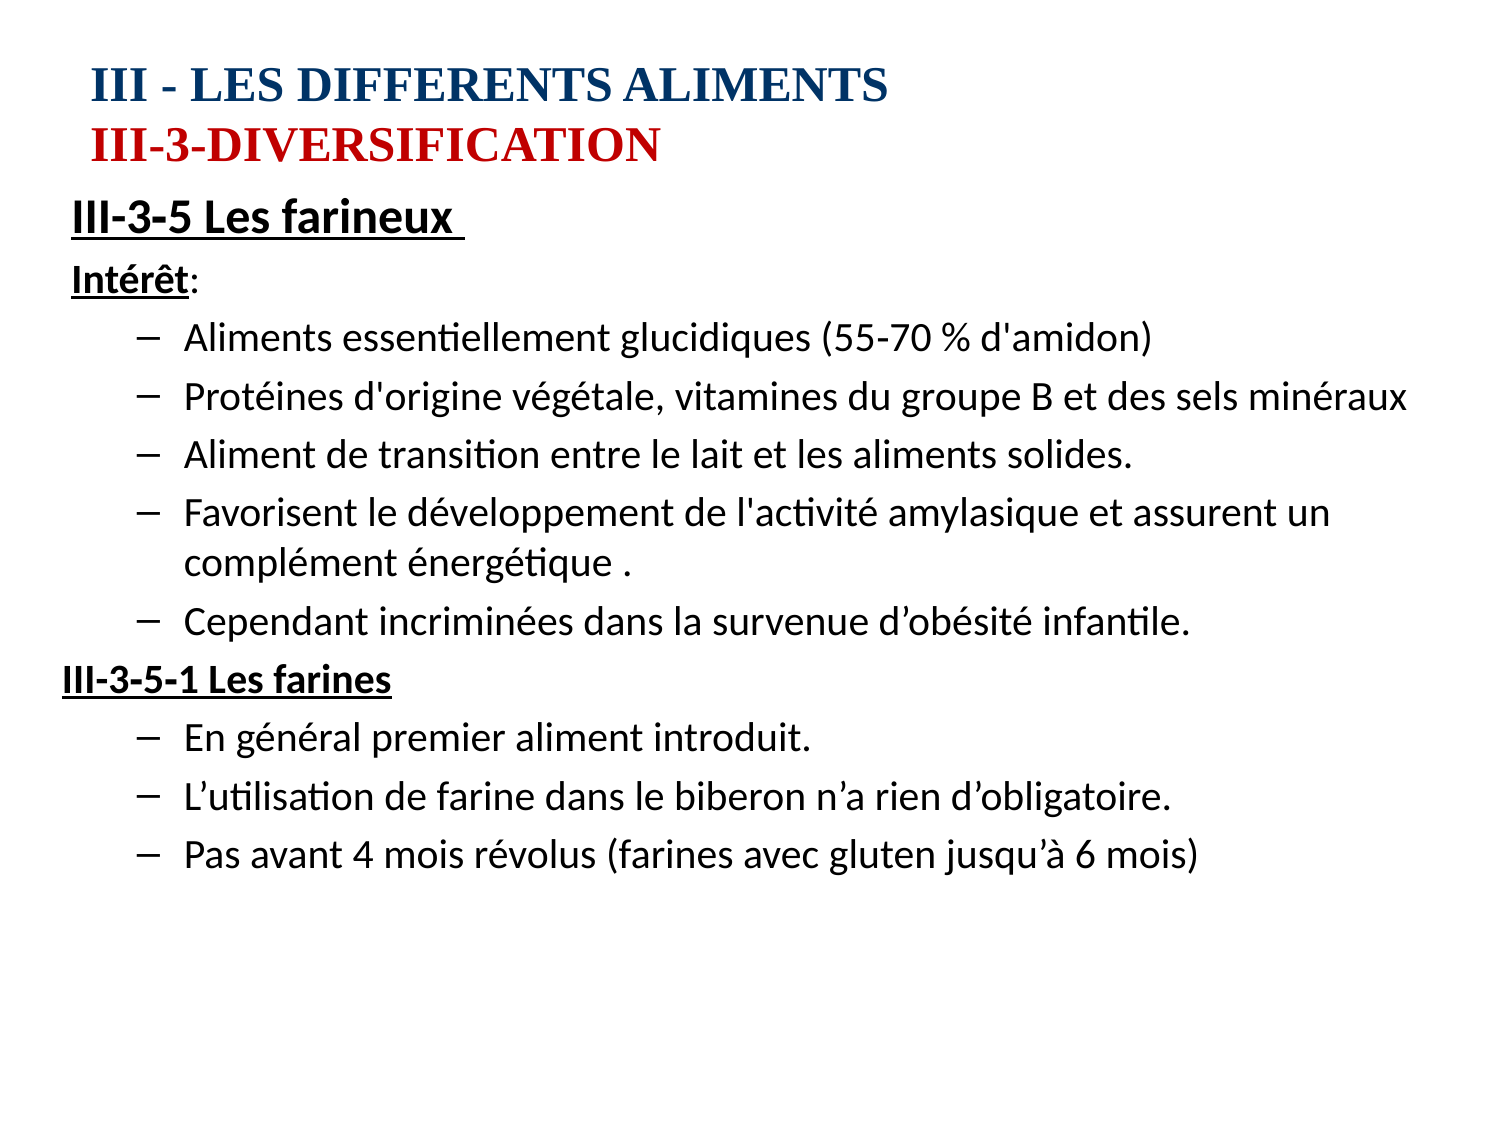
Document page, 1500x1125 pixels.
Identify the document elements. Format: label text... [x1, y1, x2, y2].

title III ‑ LES DIFFERENTS ALIMENTS III-3‑DIVERSIFICATION [0, 34, 1351, 188]
list III-3‑5 Les farineux Intérêt: Aliments essentiellement glucidiques (55‑70 % d'amidon) Protéines d'origine végétale, vitamines du groupe B et des sels minéraux Aliment de transition entre le lait et les aliments solides. Favorisent le développement de l'activité amylasique et assurent un complément énergétique . Cependant incriminées dans la survenue d’obésité infantile. III-3‑5‑1 Les farines En général premier aliment introduit. L’utilisation de farine dans le biberon n’a rien d’obligatoire. Pas avant 4 mois révolus (farines avec gluten jusqu’à 6 mois) [46, 175, 1454, 1079]
